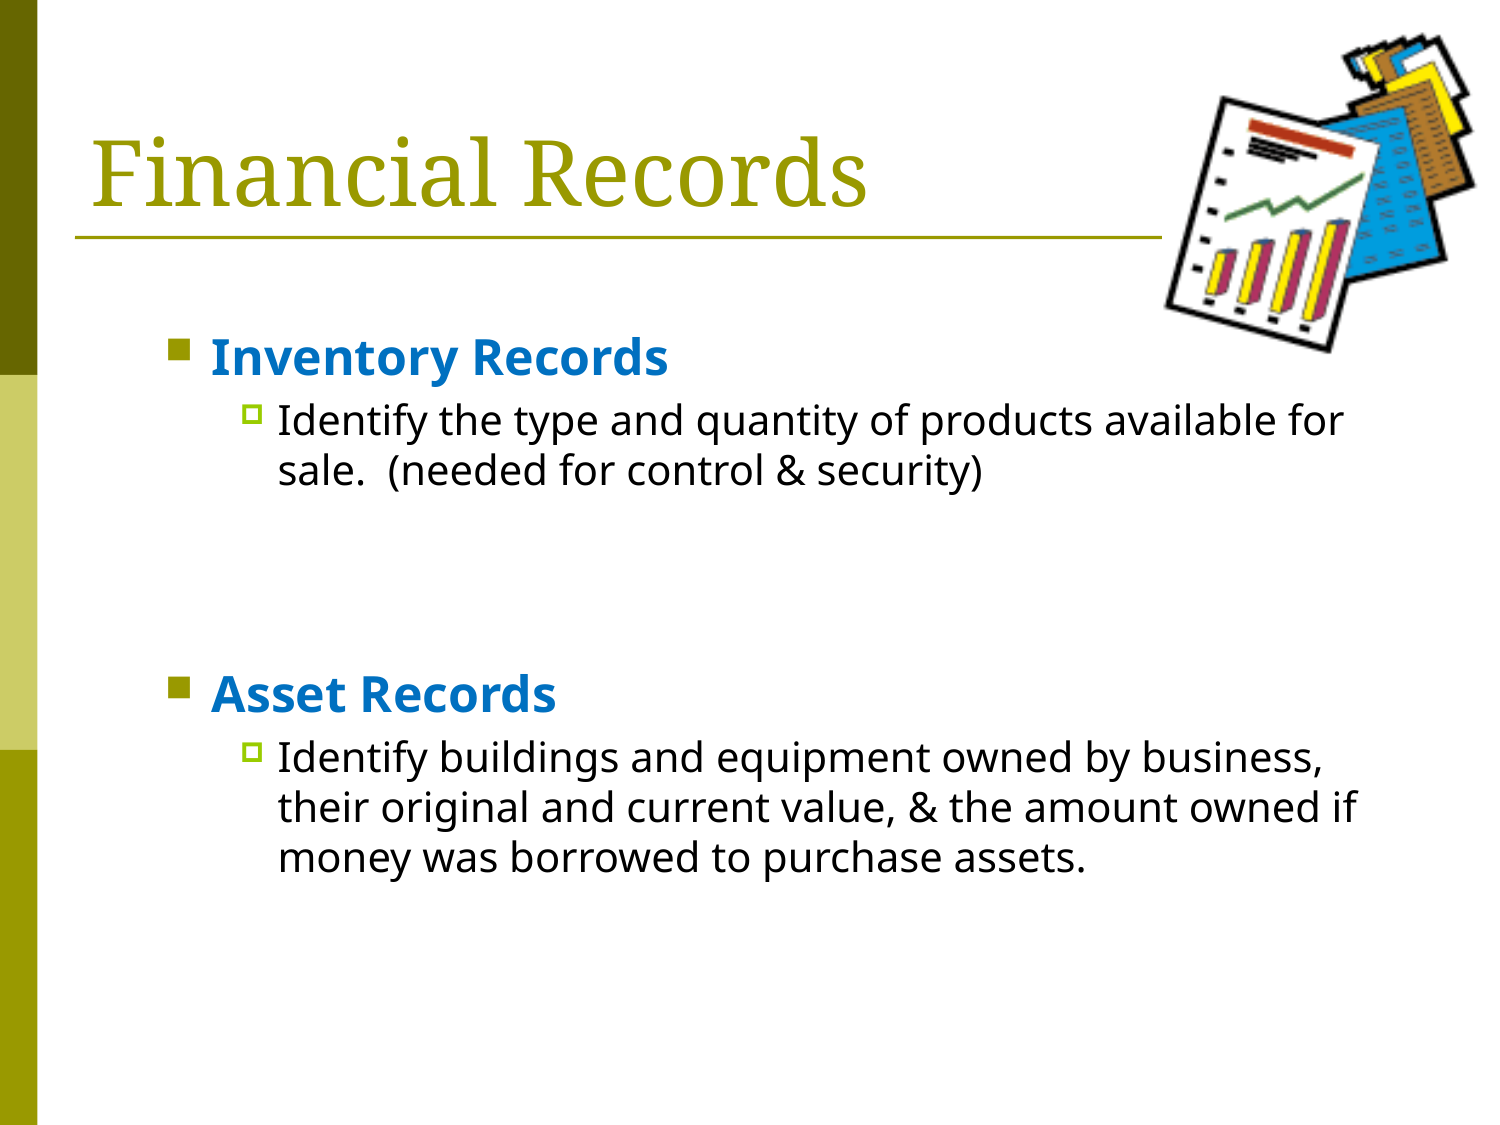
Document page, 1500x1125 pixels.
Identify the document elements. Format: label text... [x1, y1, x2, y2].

title Financial Records [74, 45, 1157, 233]
picture [1162, 31, 1480, 359]
list Inventory Records Identify the type and quantity of products available for sale. (needed for control & security) Asset Records Identify buildings and equipment owned by business, their original and current value, & the amount owned if money was borrowed to purchase assets. [74, 262, 1426, 1076]
